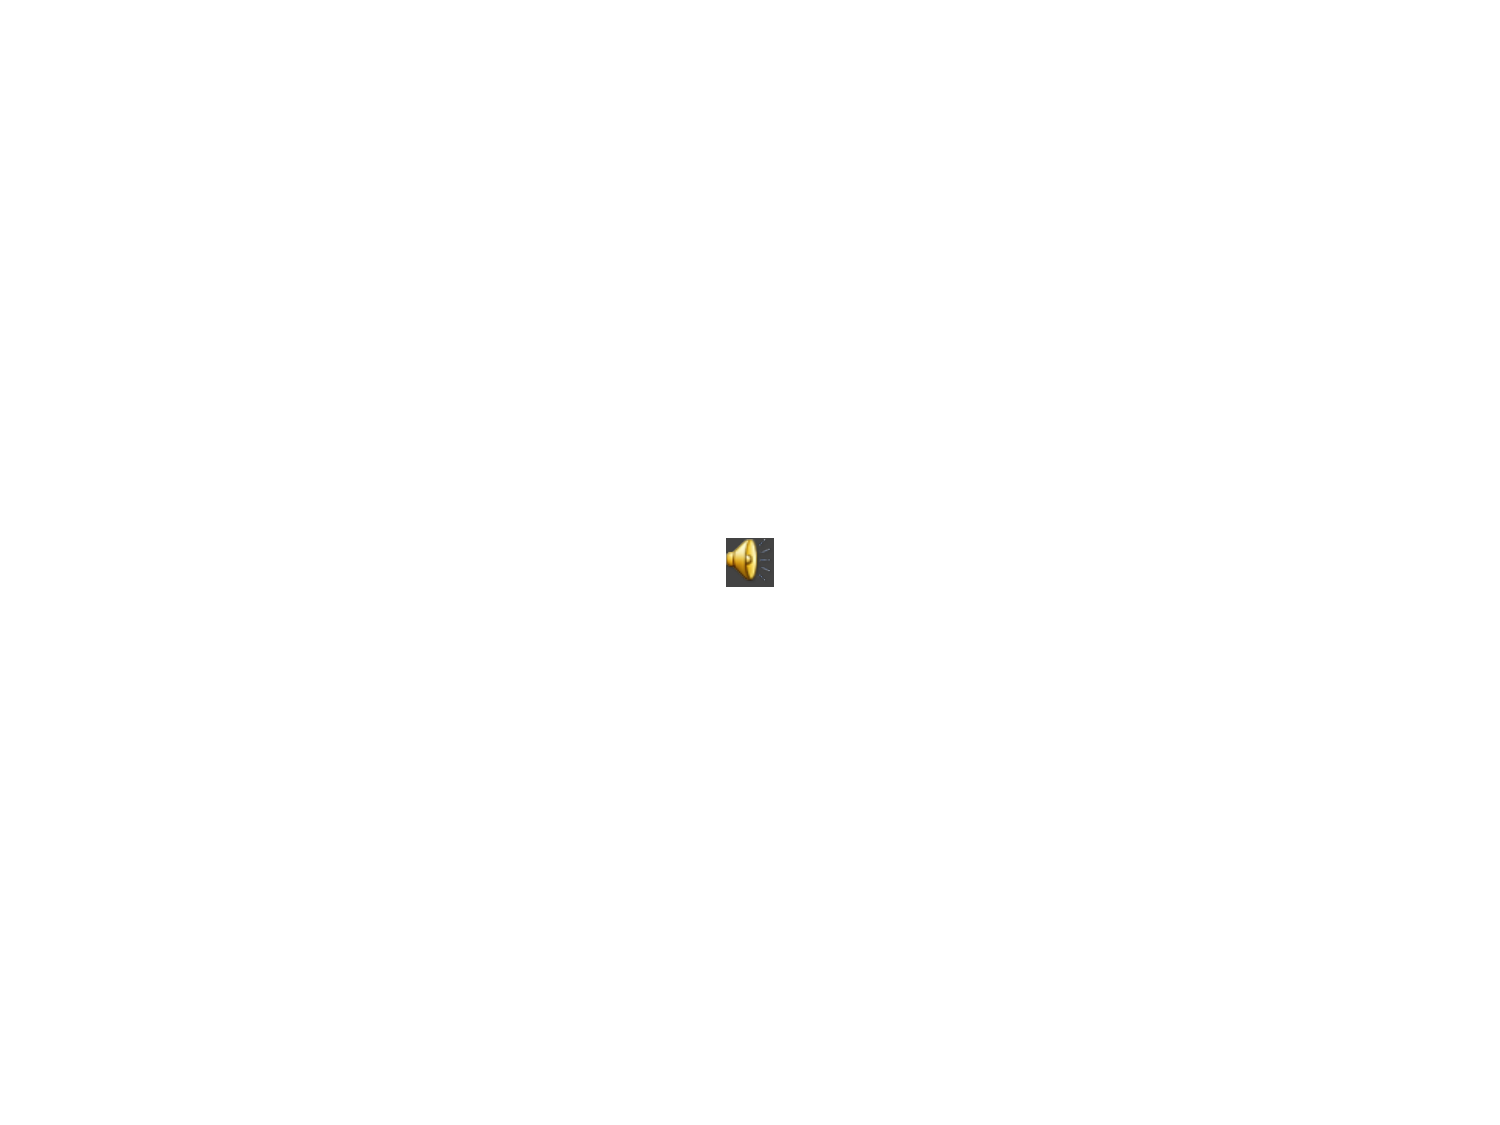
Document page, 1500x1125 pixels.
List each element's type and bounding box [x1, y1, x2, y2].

picture [724, 537, 776, 588]
